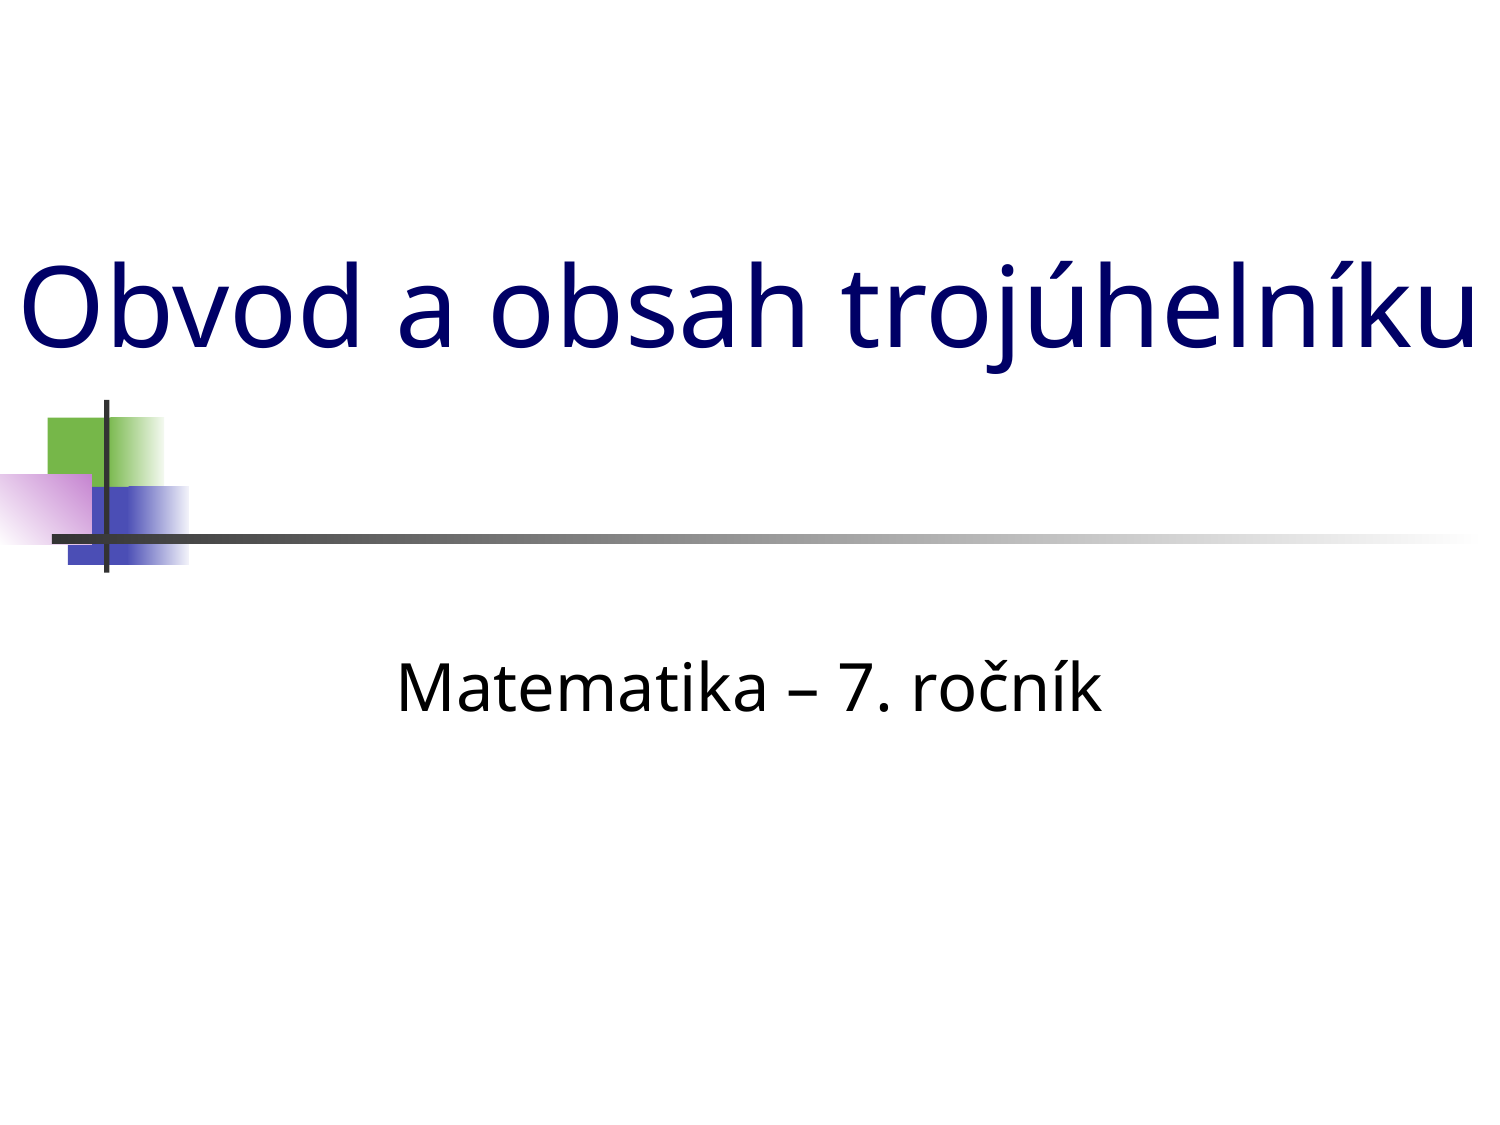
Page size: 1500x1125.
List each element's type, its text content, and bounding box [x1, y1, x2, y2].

title Obvod a obsah trojúhelníku [0, 136, 1500, 378]
subtitle Matematika – 7. ročník [224, 637, 1276, 926]
